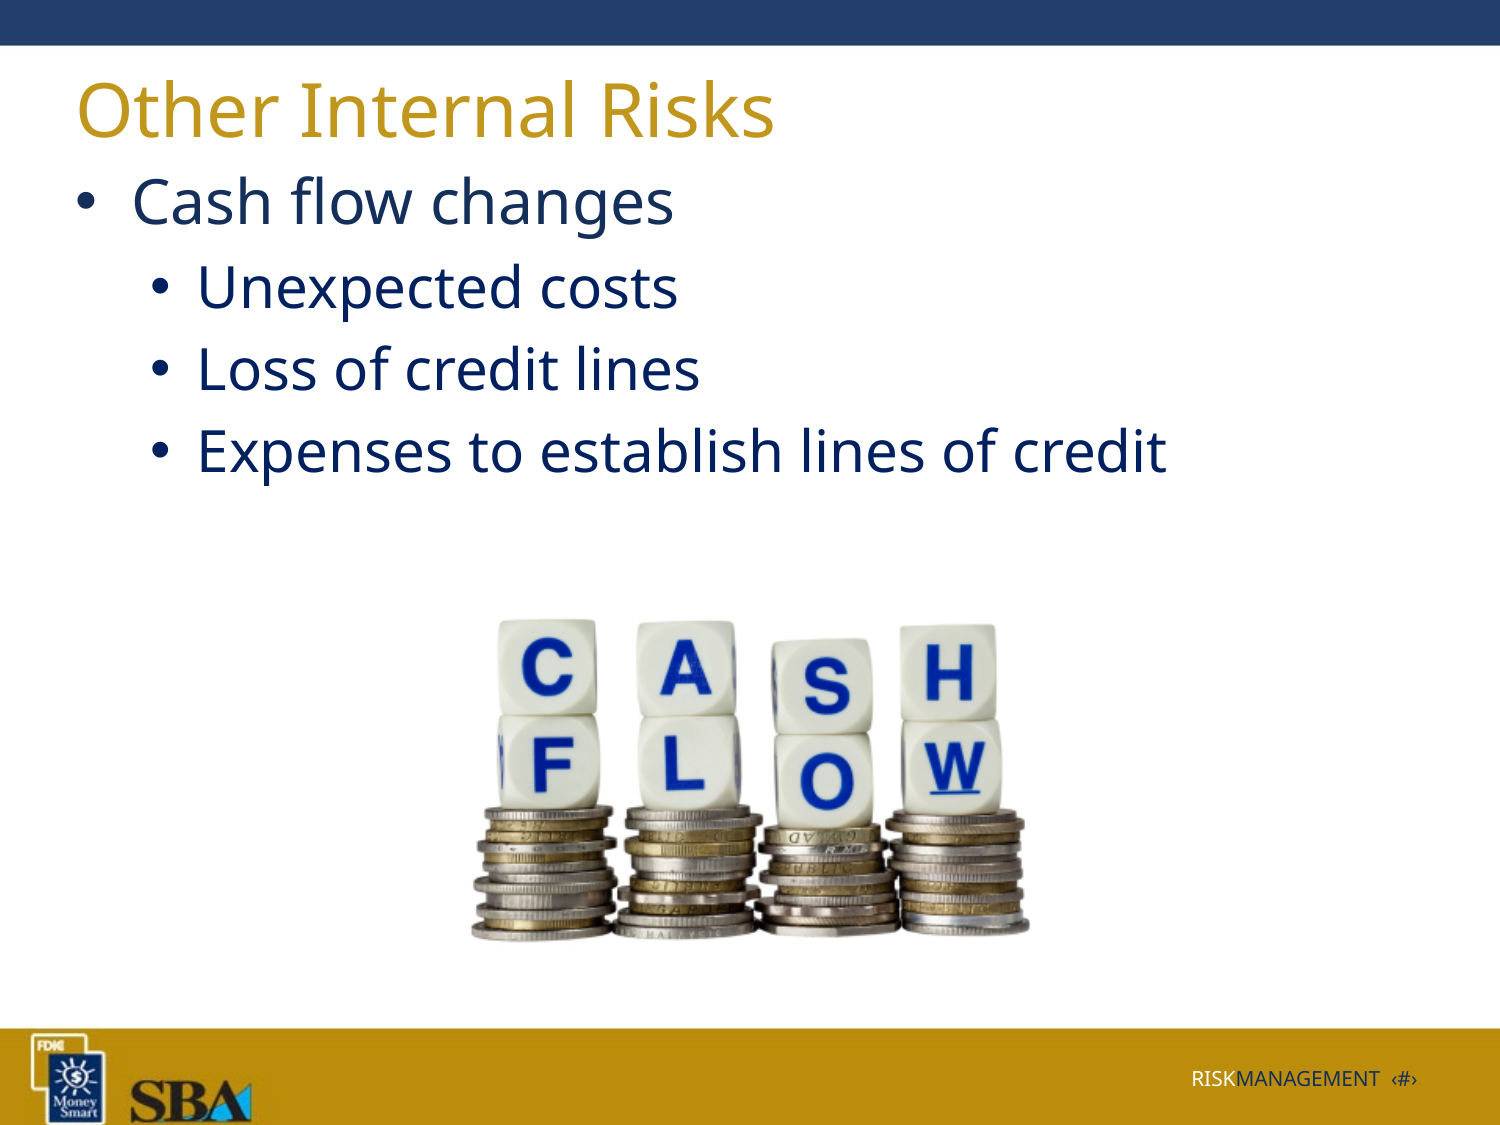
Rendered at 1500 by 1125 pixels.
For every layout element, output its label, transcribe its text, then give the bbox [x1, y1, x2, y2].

title Other Internal Risks [74, 61, 1426, 161]
list Cash flow changes Unexpected costs Loss of credit lines Expenses to establish lines of credit [74, 161, 1426, 863]
picture [0, 0, 1500, 1125]
